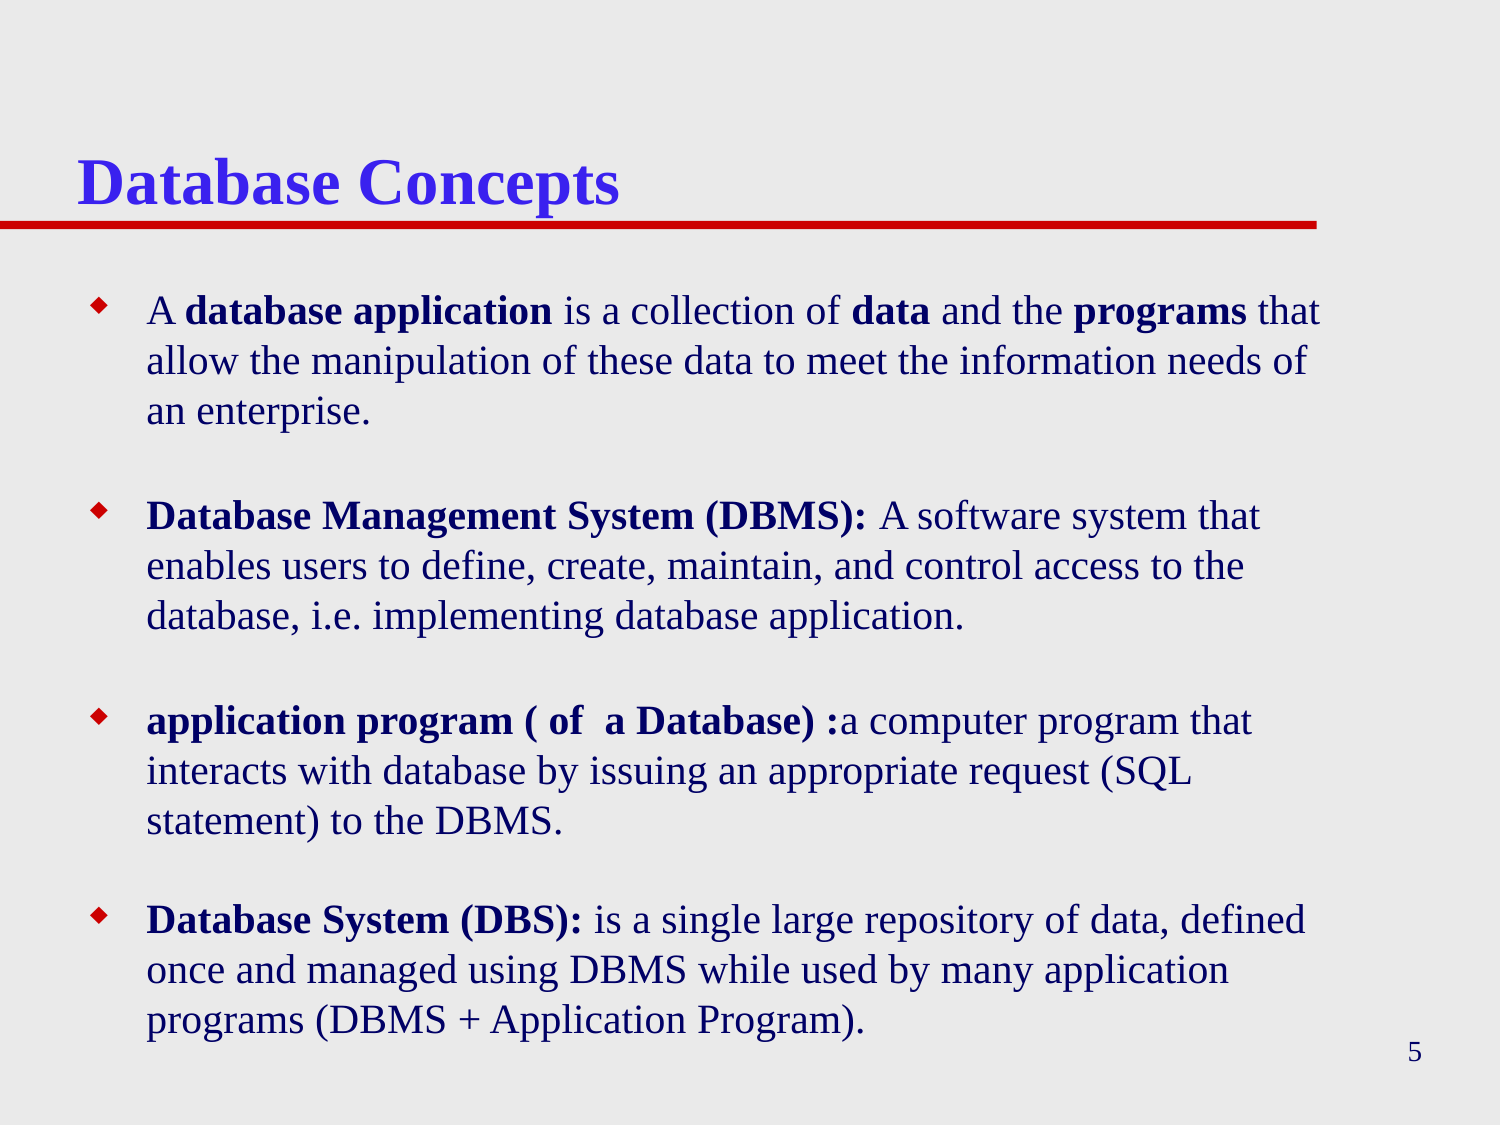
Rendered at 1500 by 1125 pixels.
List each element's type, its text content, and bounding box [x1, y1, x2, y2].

slide_number 5 [1124, 1012, 1438, 1088]
list A database application is a collection of data and the programs that allow the manipulation of these data to meet the information needs of an enterprise. Database Management System (DBMS): A software system that enables users to define, create, maintain, and control access to the database, i.e. implementing database application. application program ( of a Database) :a computer program that interacts with database by issuing an appropriate request (SQL statement) to the DBMS. Database System (DBS): is a single large repository of data, defined once and managed using DBMS while used by many application programs (DBMS + Application Program). [74, 274, 1343, 951]
title Database Concepts [62, 43, 1338, 226]
